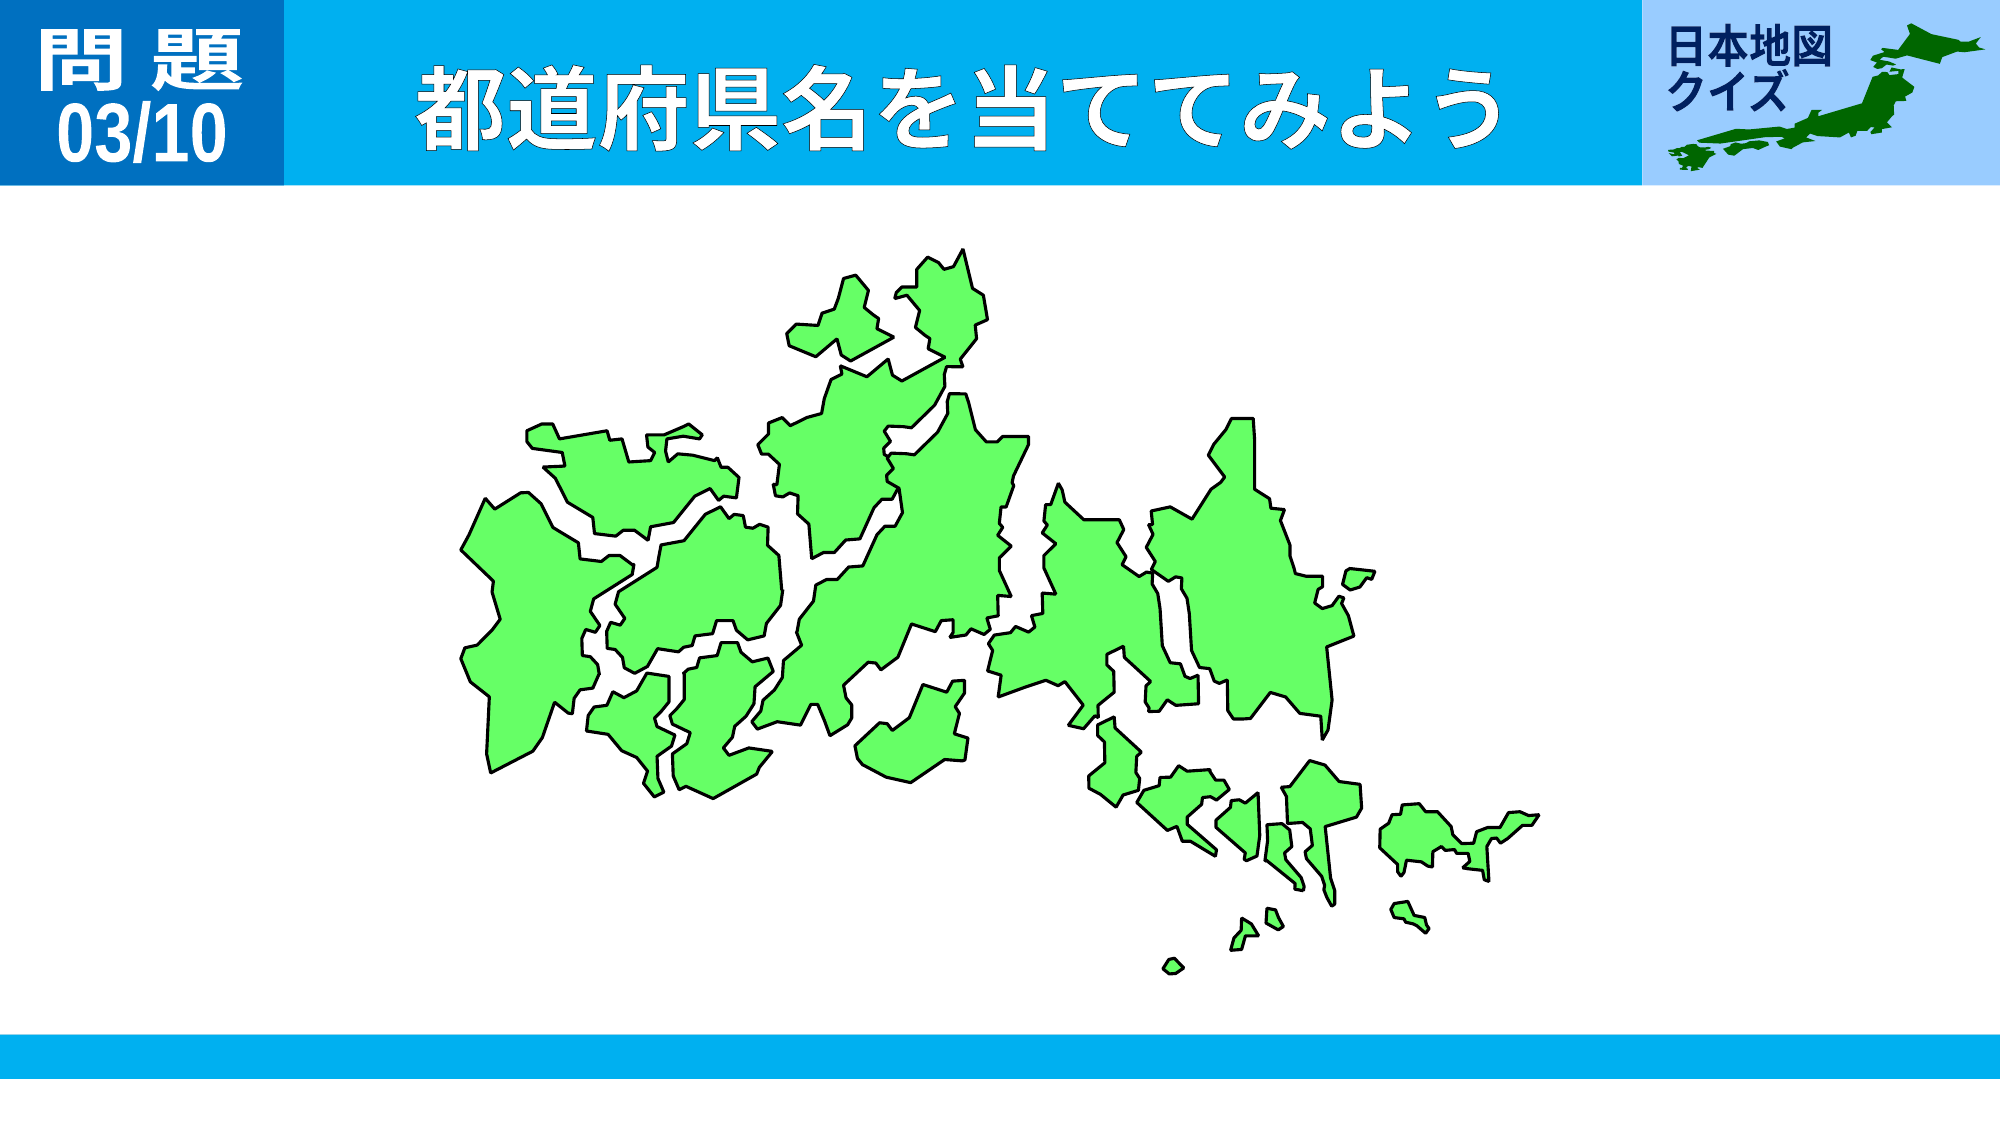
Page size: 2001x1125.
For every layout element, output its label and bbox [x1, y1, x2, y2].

text_box [460, 248, 1540, 975]
text_box [0, 1034, 2000, 1079]
